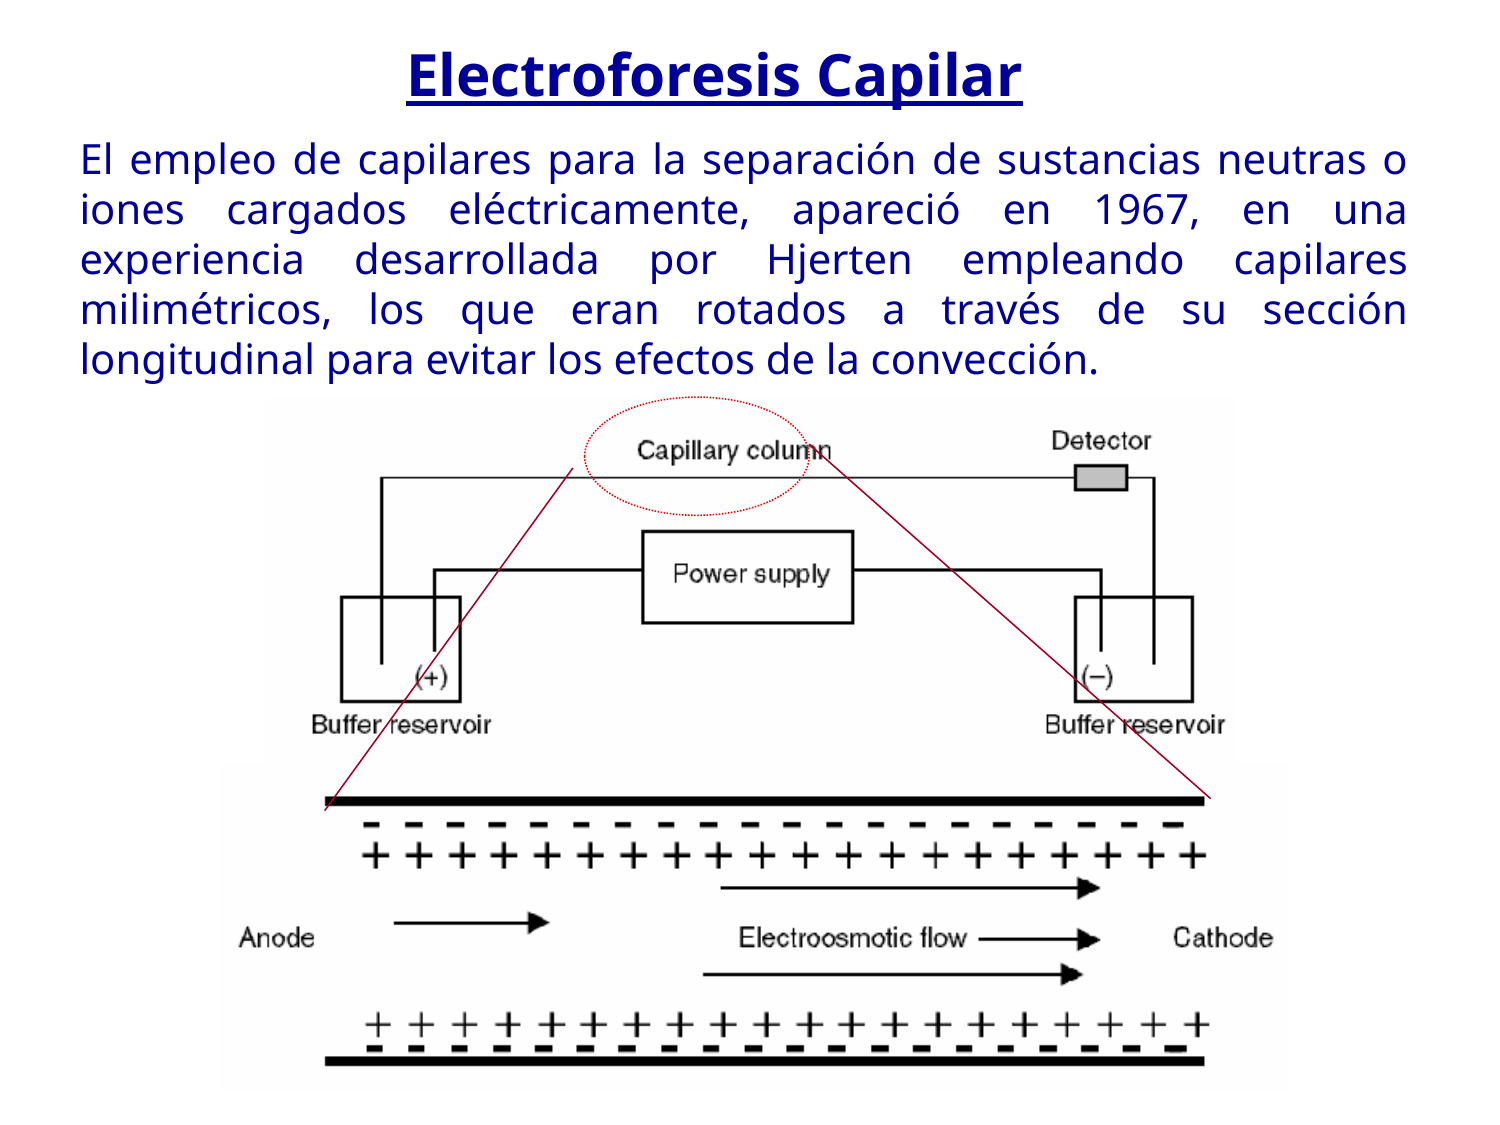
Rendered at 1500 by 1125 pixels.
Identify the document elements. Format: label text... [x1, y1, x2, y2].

text_box El empleo de capilares para la separación de sustancias neutras o iones cargados eléctricamente, apareció en 1967, en una experiencia desarrollada por Hjerten empleando capilares milimétricos, los que eran rotados a través de su sección longitudinal para evitar los efectos de la convección. [64, 125, 1424, 391]
text_box [112, 54, 1388, 125]
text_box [218, 396, 1288, 1092]
text_box Electroforesis Capilar [171, 31, 1258, 116]
